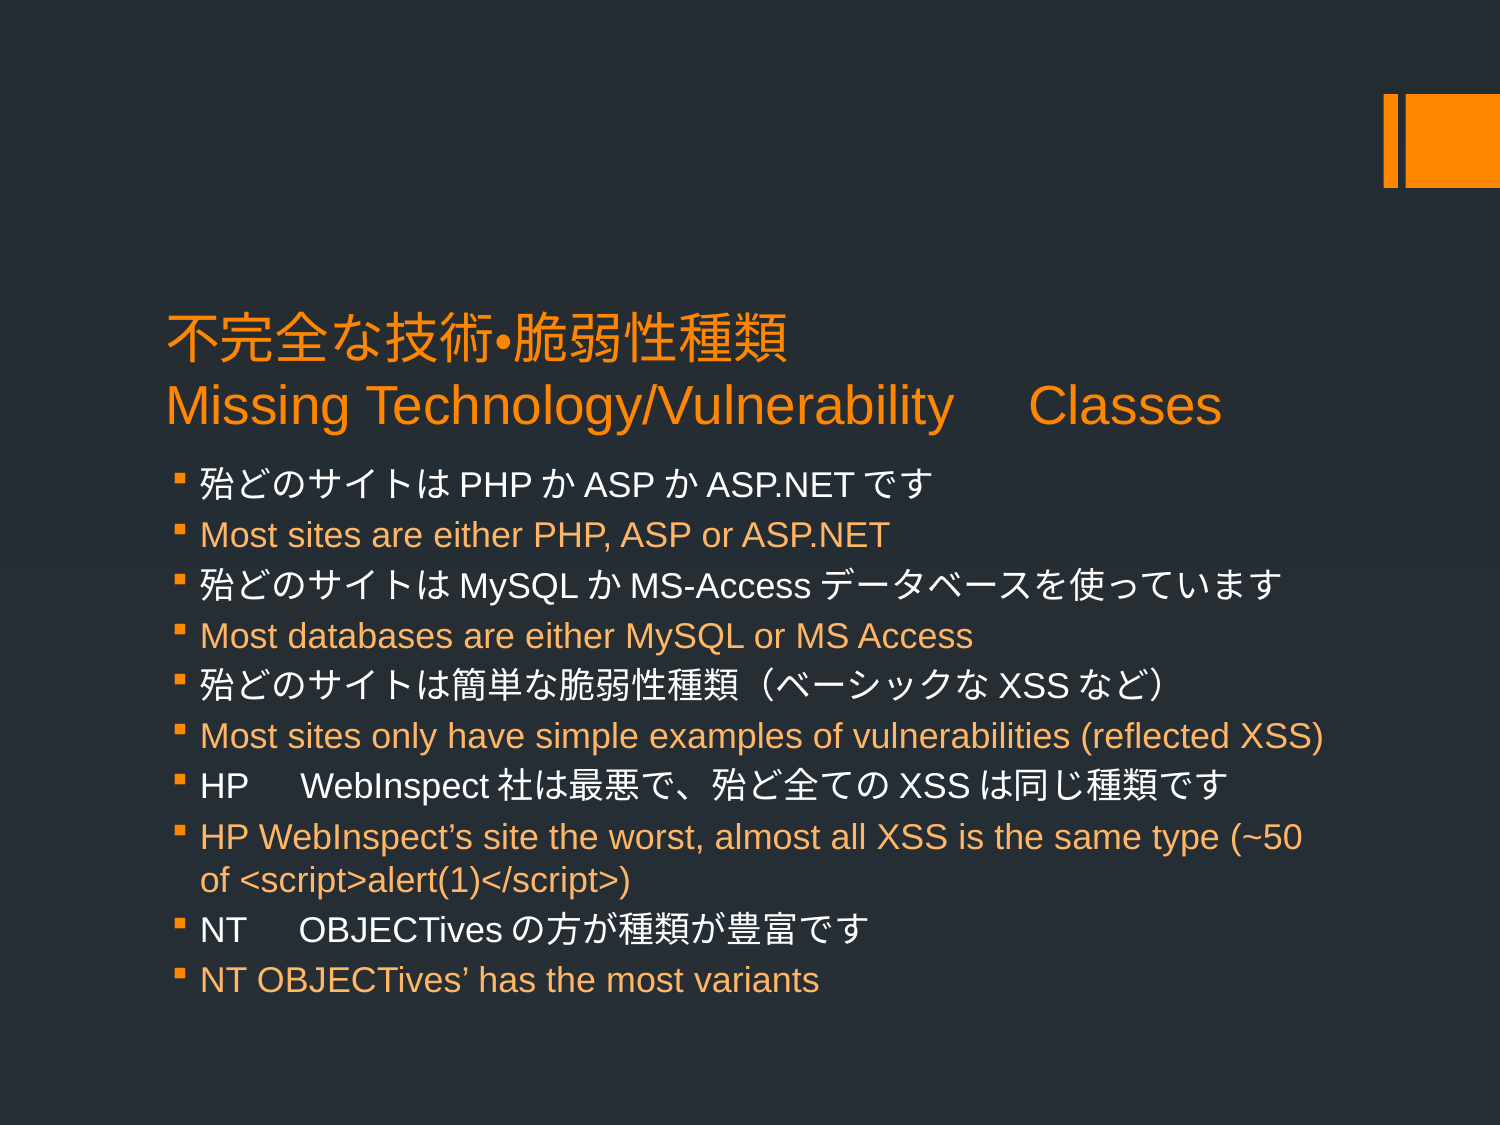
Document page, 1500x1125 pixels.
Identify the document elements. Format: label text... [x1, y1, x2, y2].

list 殆どのサイトはPHPかASPかASP.NETです Most sites are either PHP, ASP or ASP.NET 殆どのサイトはMySQLかMS-Accessデータベースを使っています Most databases are either MySQL or MS Access 殆どのサイトは簡単な脆弱性種類（ベーシックなXSSなど） Most sites only have simple examples of vulnerabilities (reflected XSS) HP WebInspect社は最悪で、殆ど全てのXSSは同じ種類です HP WebInspect’s site the worst, almost all XSS is the same type (~50 of <script>alert(1)</script>) NT OBJECTivesの方が種類が豊富です NT OBJECTives’ has the most variants [150, 454, 1350, 1035]
title 不完全な技術・脆弱性種類 Missing Technology/Vulnerability Classes [150, 253, 1350, 443]
